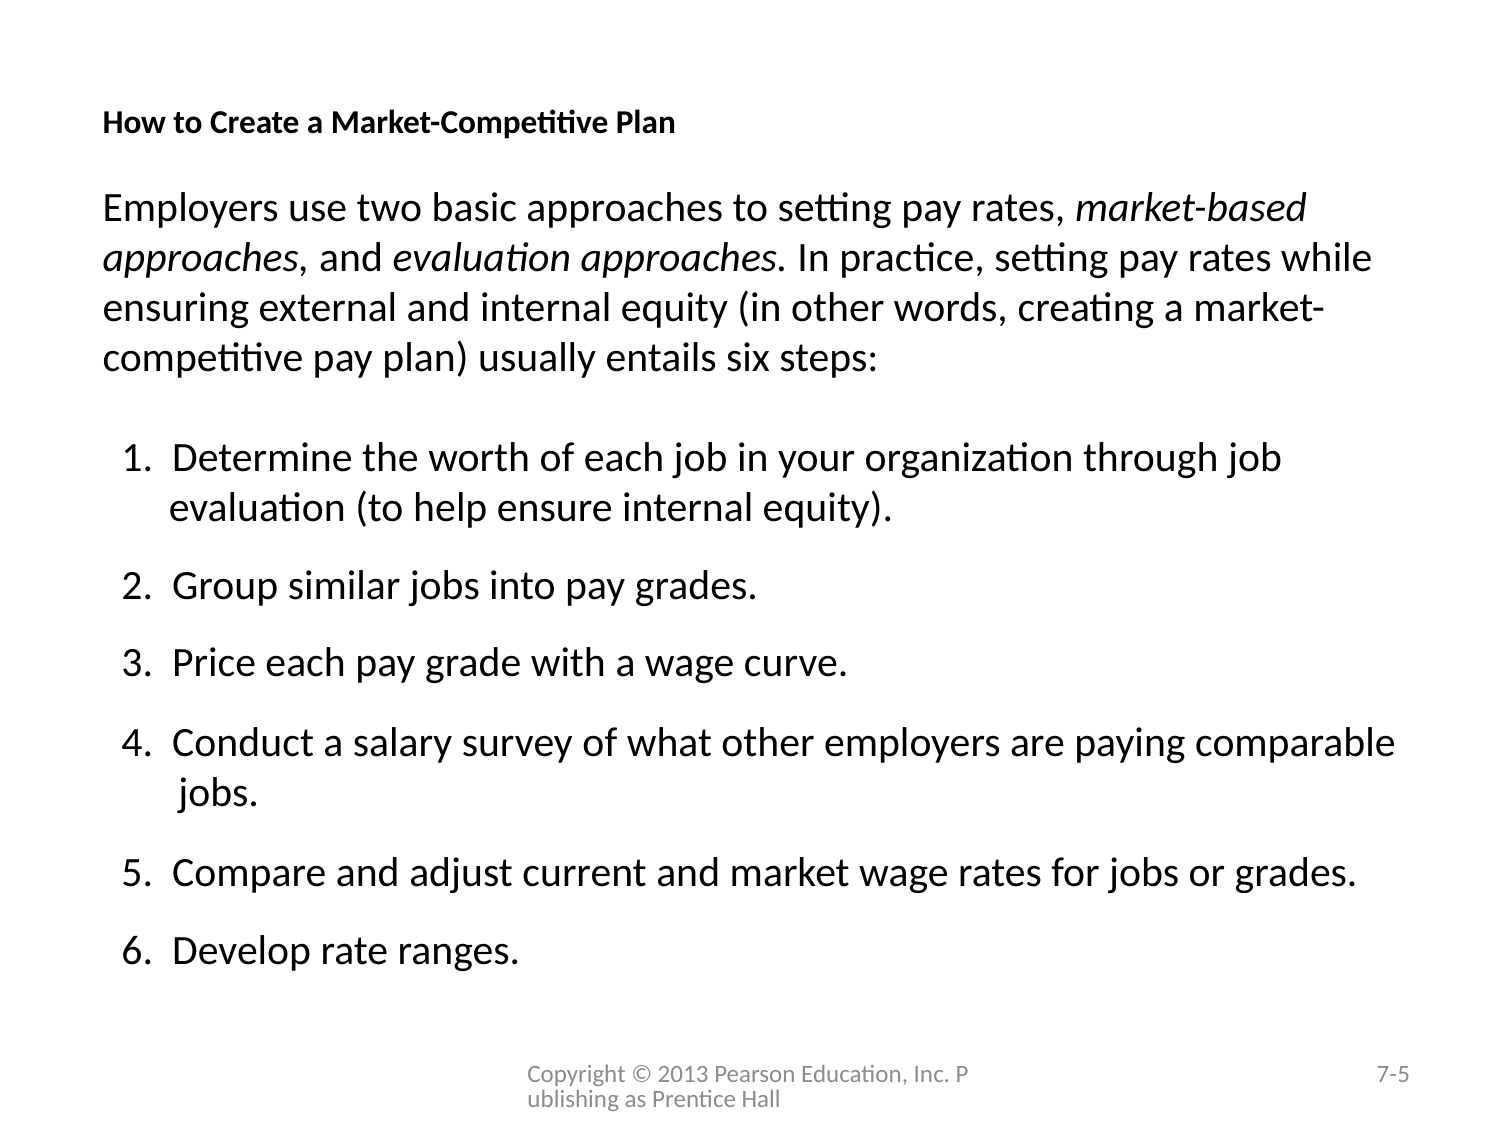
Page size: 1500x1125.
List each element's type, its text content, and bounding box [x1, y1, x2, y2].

title How to Create a Market-Competitive Plan Employers use two basic approaches to setting pay rates, market-based approaches, and evaluation approaches. In practice, setting pay rates while ensuring external and internal equity (in other words, creating a market-competitive pay plan) usually entails six steps: 1. Determine the worth of each job in your organization through job evaluation (to help ensure internal equity). 2. Group similar jobs into pay grades. 3. Price each pay grade with a wage curve. 4. Conduct a salary survey of what other employers are paying comparable jobs. 5. Compare and adjust current and market wage rates for jobs or grades. 6. Develop rate ranges. [87, 12, 1438, 1100]
slide_number 7-5 [1074, 1042, 1425, 1103]
footer Copyright © 2013 Pearson Education, Inc. Publishing as Prentice Hall [512, 1042, 988, 1103]
